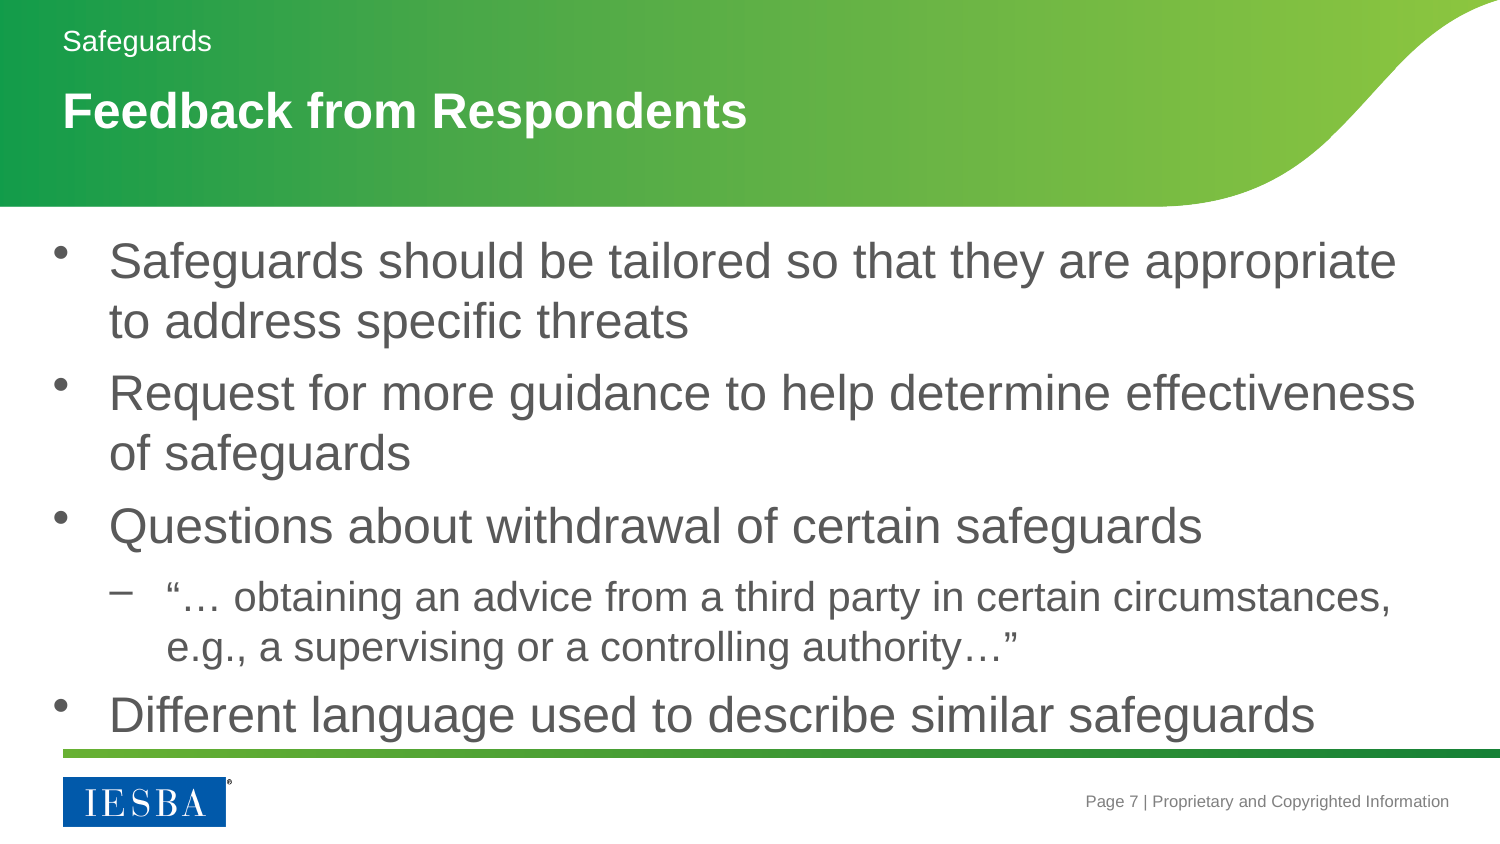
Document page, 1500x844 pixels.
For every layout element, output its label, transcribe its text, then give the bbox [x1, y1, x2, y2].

picture [0, 0, 1500, 207]
list Safeguards should be tailored so that they are appropriate to address specific threats Request for more guidance to help determine effectiveness of safeguards Questions about withdrawal of certain safeguards “… obtaining an advice from a third party in certain circumstances, e.g., a supervising or a controlling authority…” Different language used to describe similar safeguards [37, 220, 1450, 747]
picture [63, 777, 232, 827]
title Feedback from Respondents [62, 75, 1300, 142]
subtitle Safeguards [62, 22, 500, 51]
